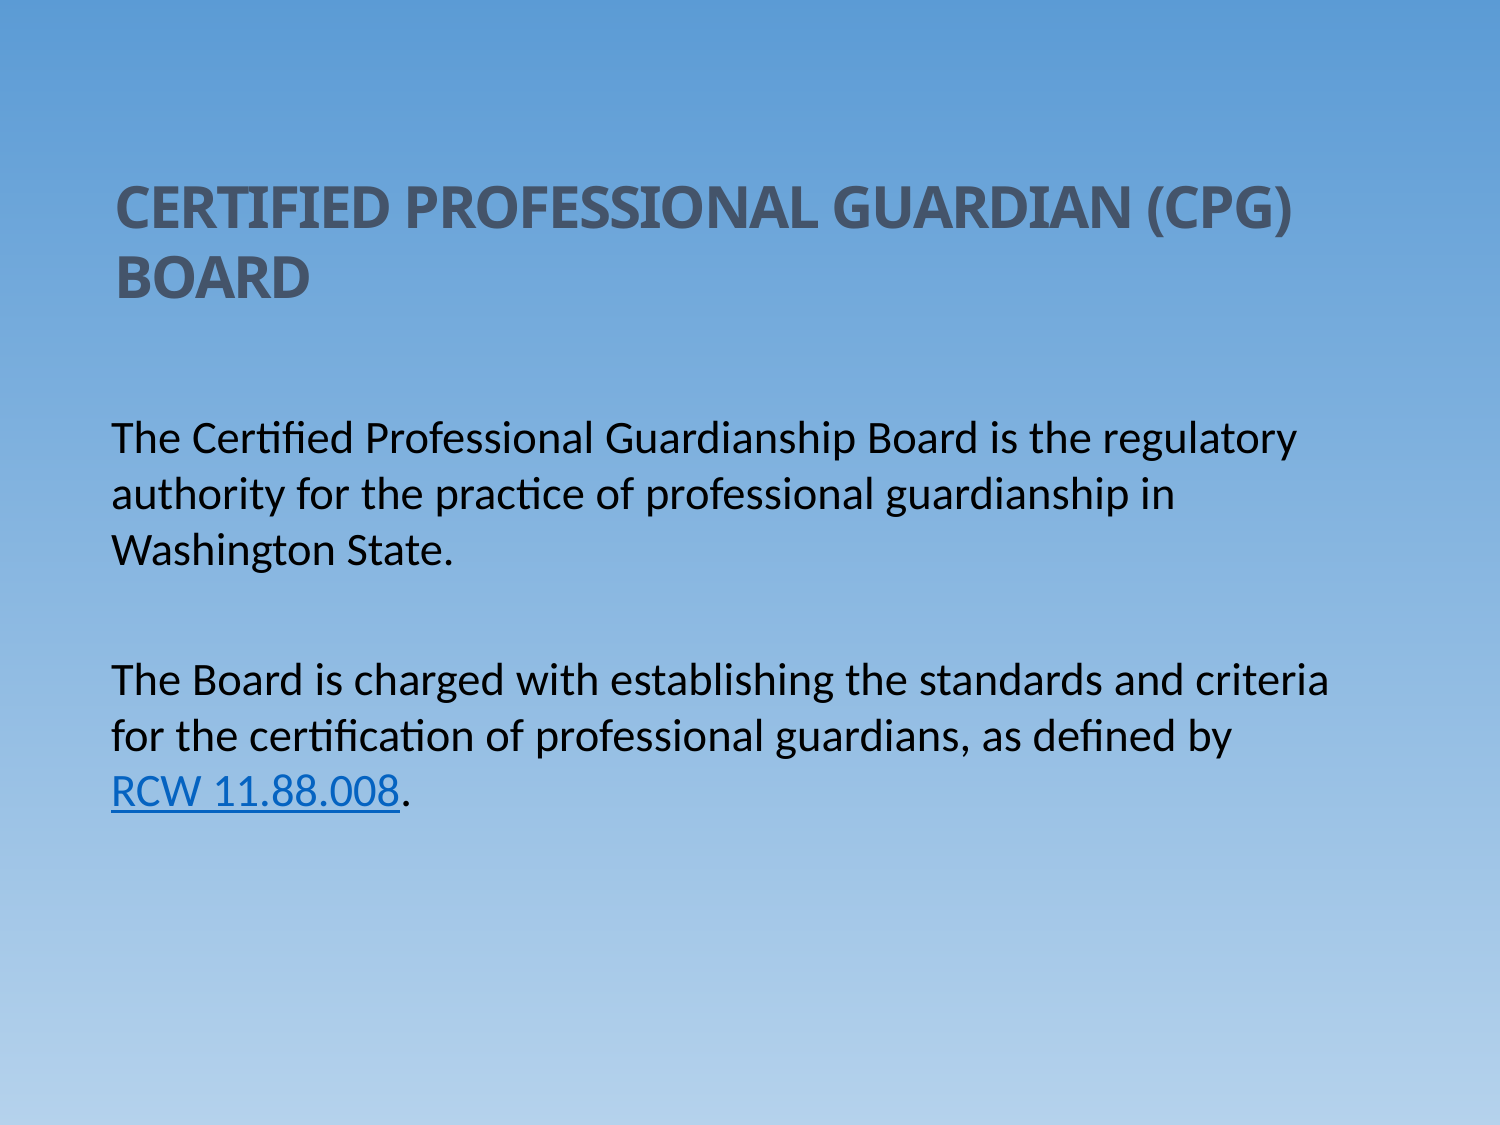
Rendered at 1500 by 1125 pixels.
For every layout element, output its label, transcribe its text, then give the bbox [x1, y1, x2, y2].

text_box CERTIFIED PROFESSIONAL GUARDIAN (CPG) BOARD [99, 162, 1388, 338]
text_box The Certified Professional Guardianship Board is the regulatory authority for the practice of professional guardianship in Washington State. The Board is charged with establishing the standards and criteria for the certification of professional guardians, as defined by RCW 11.88.008. [96, 399, 1372, 825]
